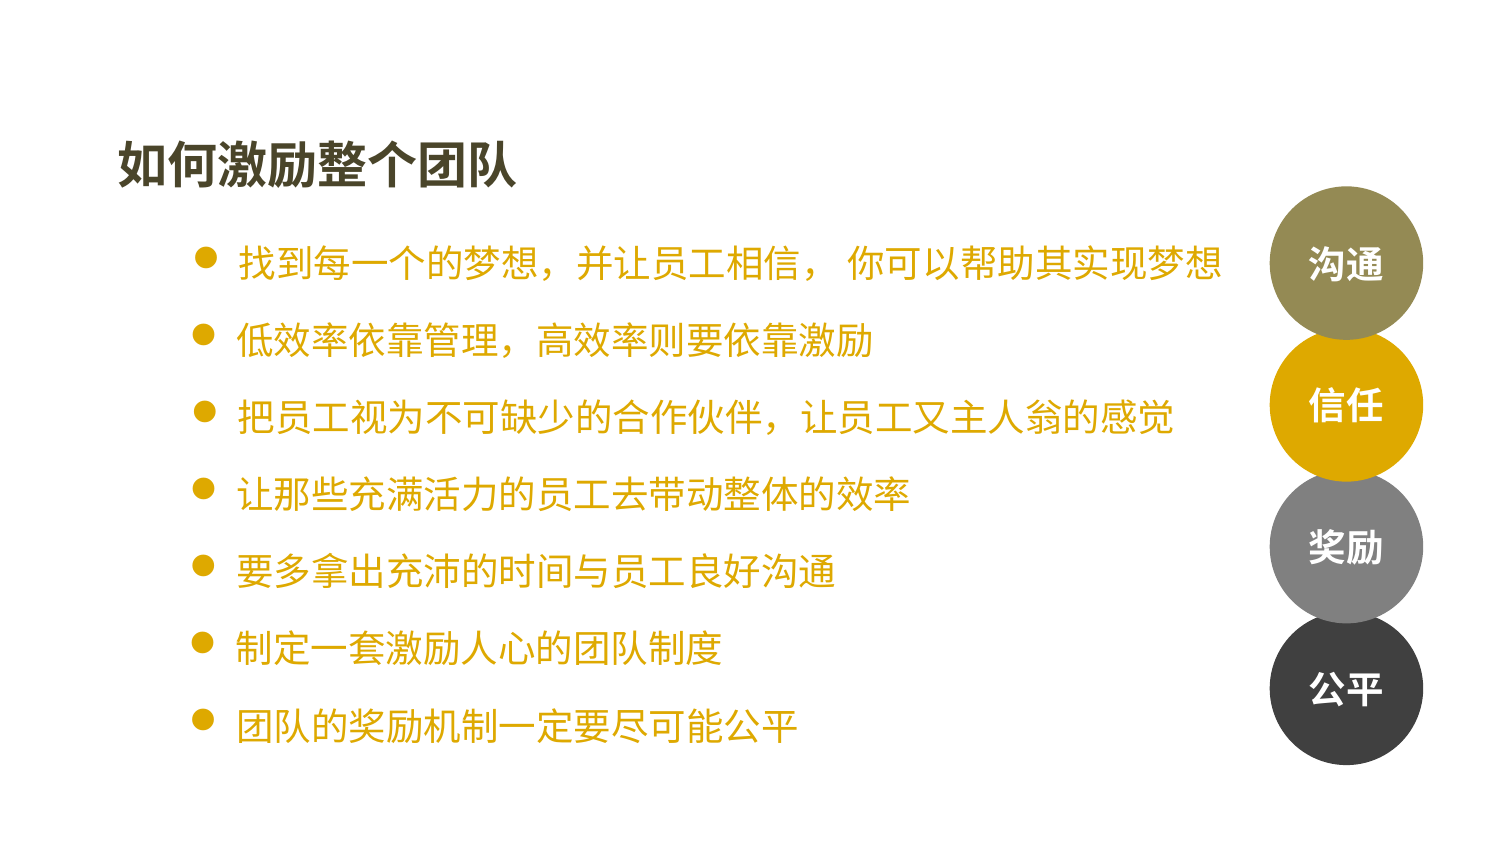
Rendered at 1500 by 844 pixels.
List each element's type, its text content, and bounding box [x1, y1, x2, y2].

text_box 要多拿出充沛的时间与员工良好沟通 [174, 540, 852, 601]
text_box 奖励 [1267, 476, 1426, 626]
text_box 团队的奖励机制一定要尽可能公平 [174, 695, 814, 755]
text_box 让那些充满活力的员工去带动整体的效率 [174, 463, 927, 524]
text_box 公平 [1267, 618, 1426, 768]
text_box 沟通 [1267, 184, 1426, 342]
text_box 如何激励整个团队 [102, 126, 533, 202]
text_box 信任 [1267, 334, 1426, 484]
text_box 制定一套激励人心的团队制度 [173, 618, 739, 678]
text_box 找到每一个的梦想，并让员工相信， 你可以帮助其实现梦想 [177, 232, 1238, 293]
text_box 低效率依靠管理，高效率则要依靠激励 [174, 309, 889, 370]
text_box 把员工视为不可缺少的合作伙伴，让员工又主人翁的感觉 [176, 386, 1191, 447]
